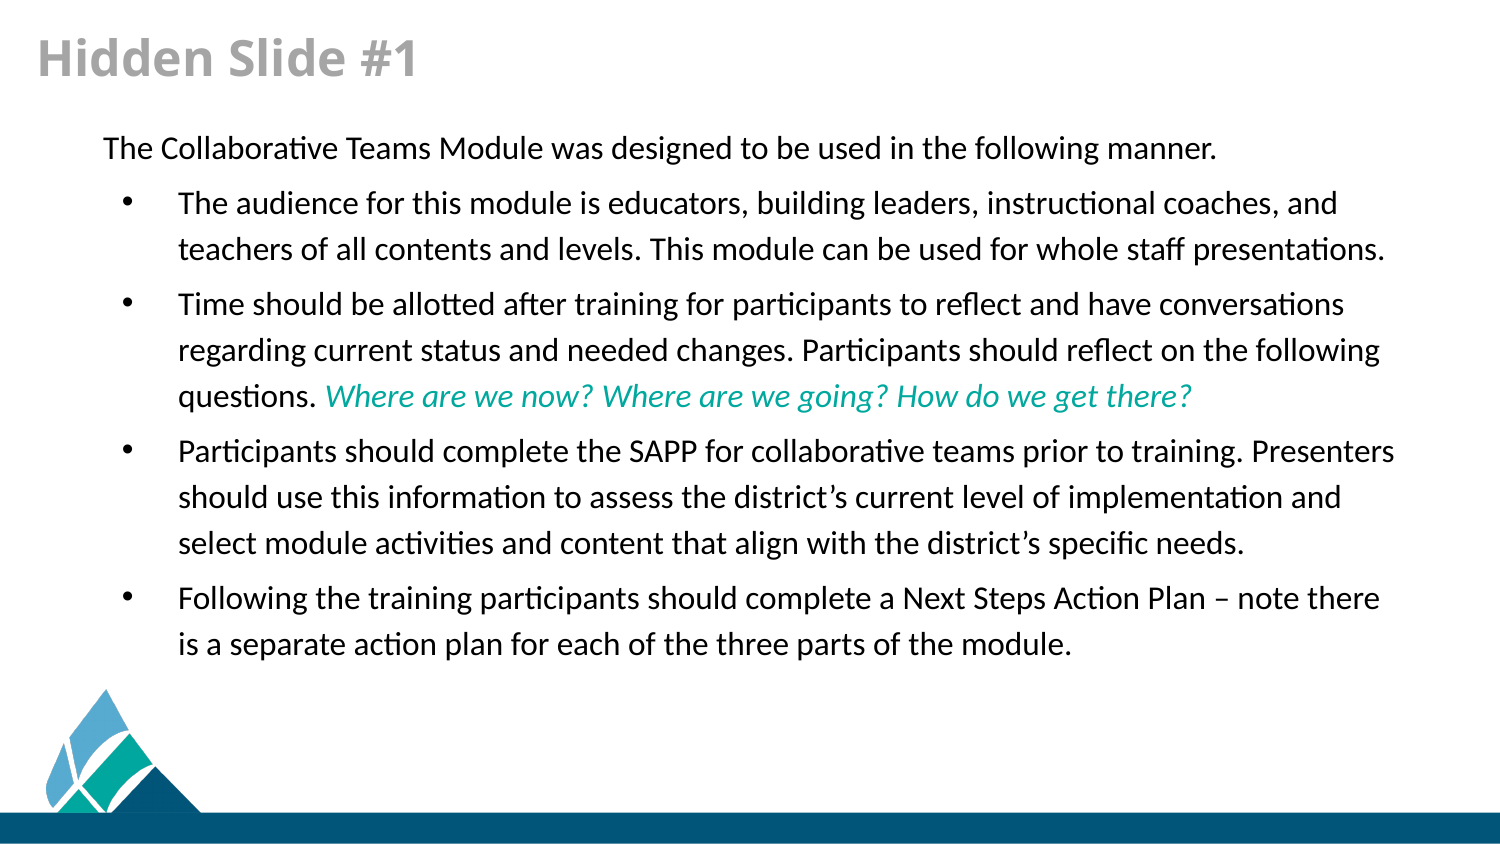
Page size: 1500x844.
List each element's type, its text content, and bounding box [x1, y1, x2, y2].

title Hidden Slide #1 [21, 10, 1315, 112]
picture [46, 689, 201, 812]
list The Collaborative Teams Module was designed to be used in the following manner. The audience for this module is educators, building leaders, instructional coaches, and teachers of all contents and levels. This module can be used for whole staff presentations. Time should be allotted after training for participants to reflect and have conversations regarding current status and needed changes. Participants should reflect on the following questions. Where are we now? Where are we going? How do we get there? Participants should complete the SAPP for collaborative teams prior to training. Presenters should use this information to assess the district’s current level of implementation and select module activities and content that align with the district’s specific needs. Following the training participants should complete a Next Steps Action Plan – note there is a separate action plan for each of the three parts of the module. [103, 120, 1397, 666]
